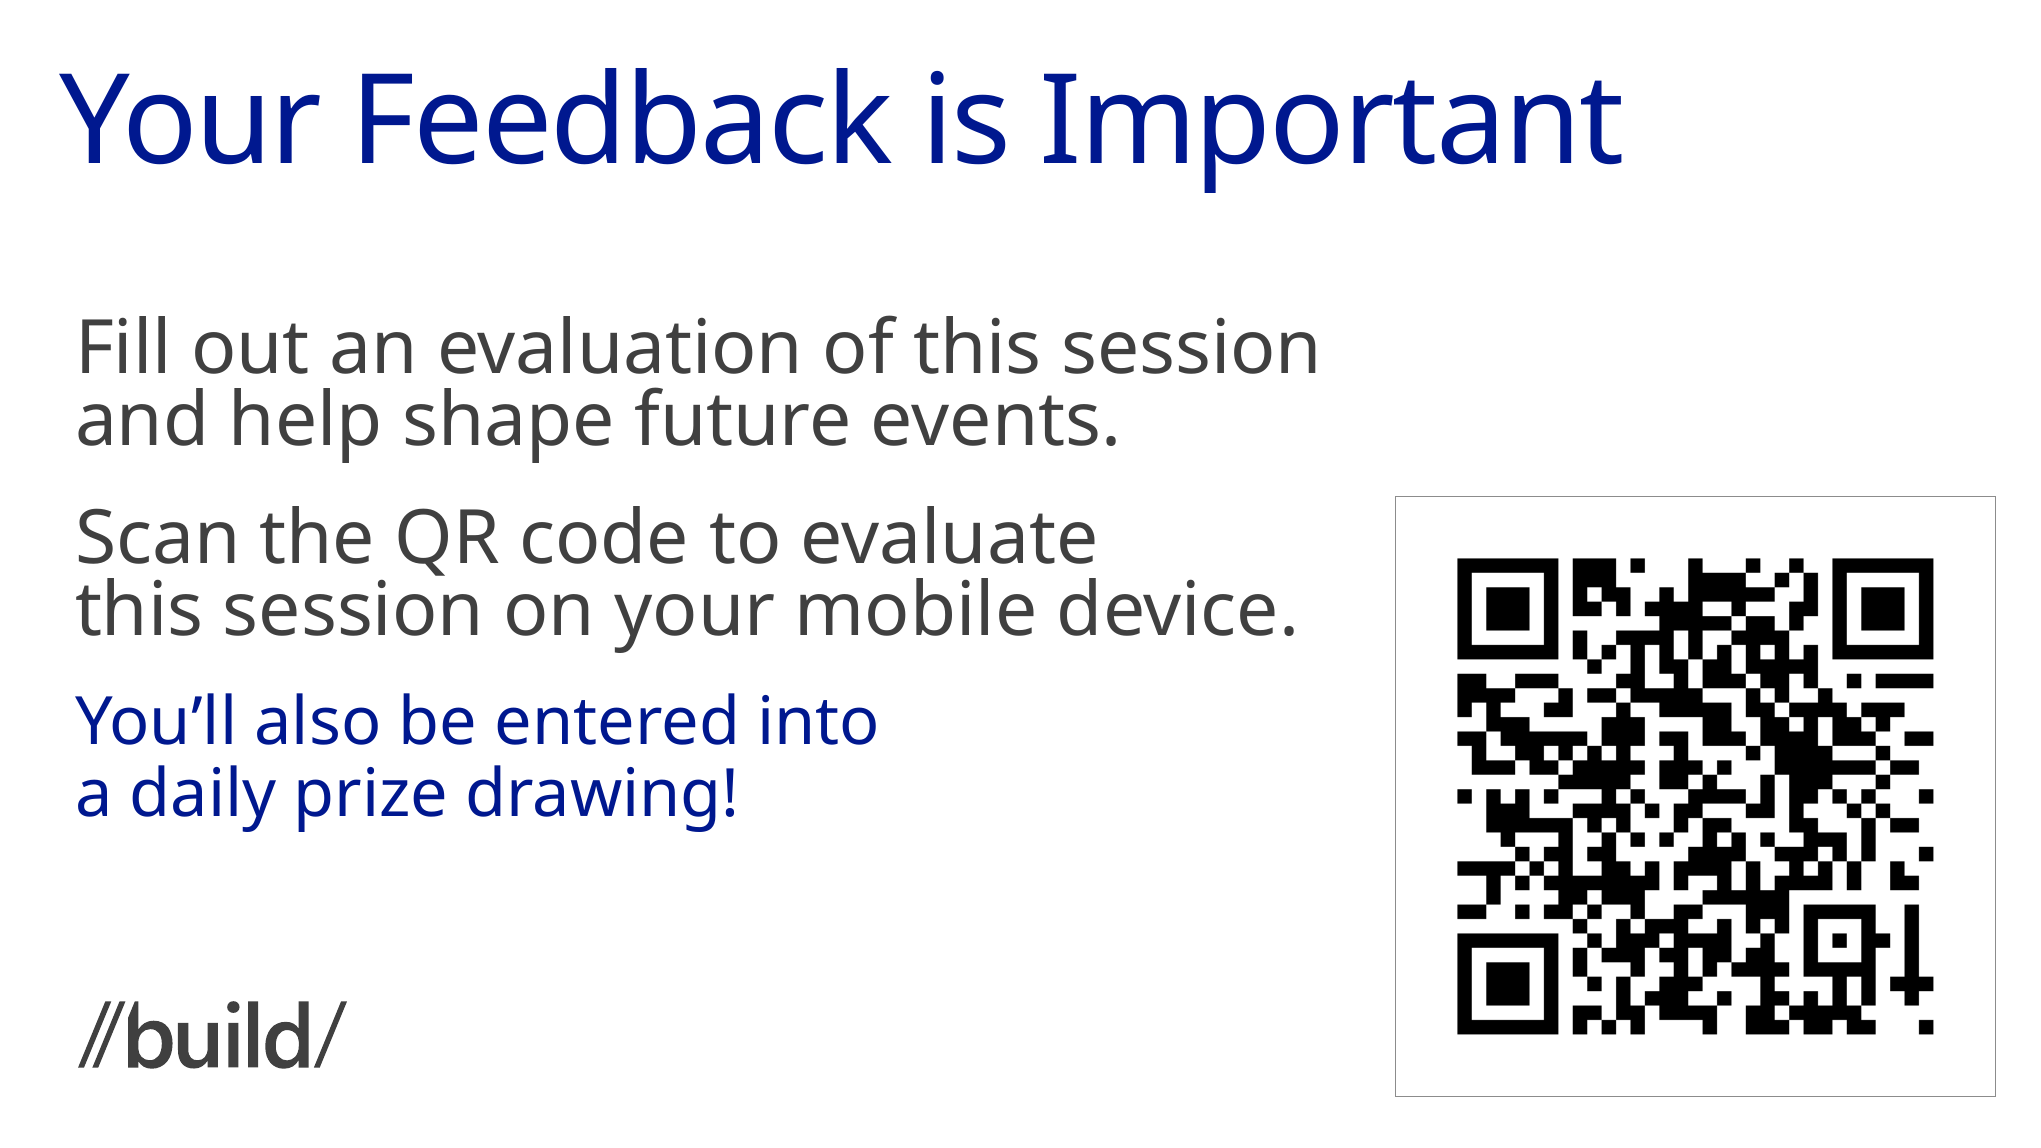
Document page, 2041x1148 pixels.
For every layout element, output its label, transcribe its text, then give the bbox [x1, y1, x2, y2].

text_box [227, 1001, 240, 1013]
text_box [228, 1022, 239, 1068]
text_box Your Feedback is Important [45, 48, 1996, 199]
text_box Fill out an evaluation of this session and help shape future events. Scan the QR code to evaluate this session on your mobile device. You’ll also be entered into a daily prize drawing! [45, 291, 1995, 649]
text_box [265, 1001, 309, 1069]
picture [1394, 496, 1996, 1097]
text_box [128, 1001, 173, 1069]
text_box [248, 1001, 259, 1068]
text_box [78, 1001, 112, 1068]
text_box [92, 1001, 126, 1068]
text_box [313, 1001, 348, 1068]
text_box [177, 1022, 218, 1069]
